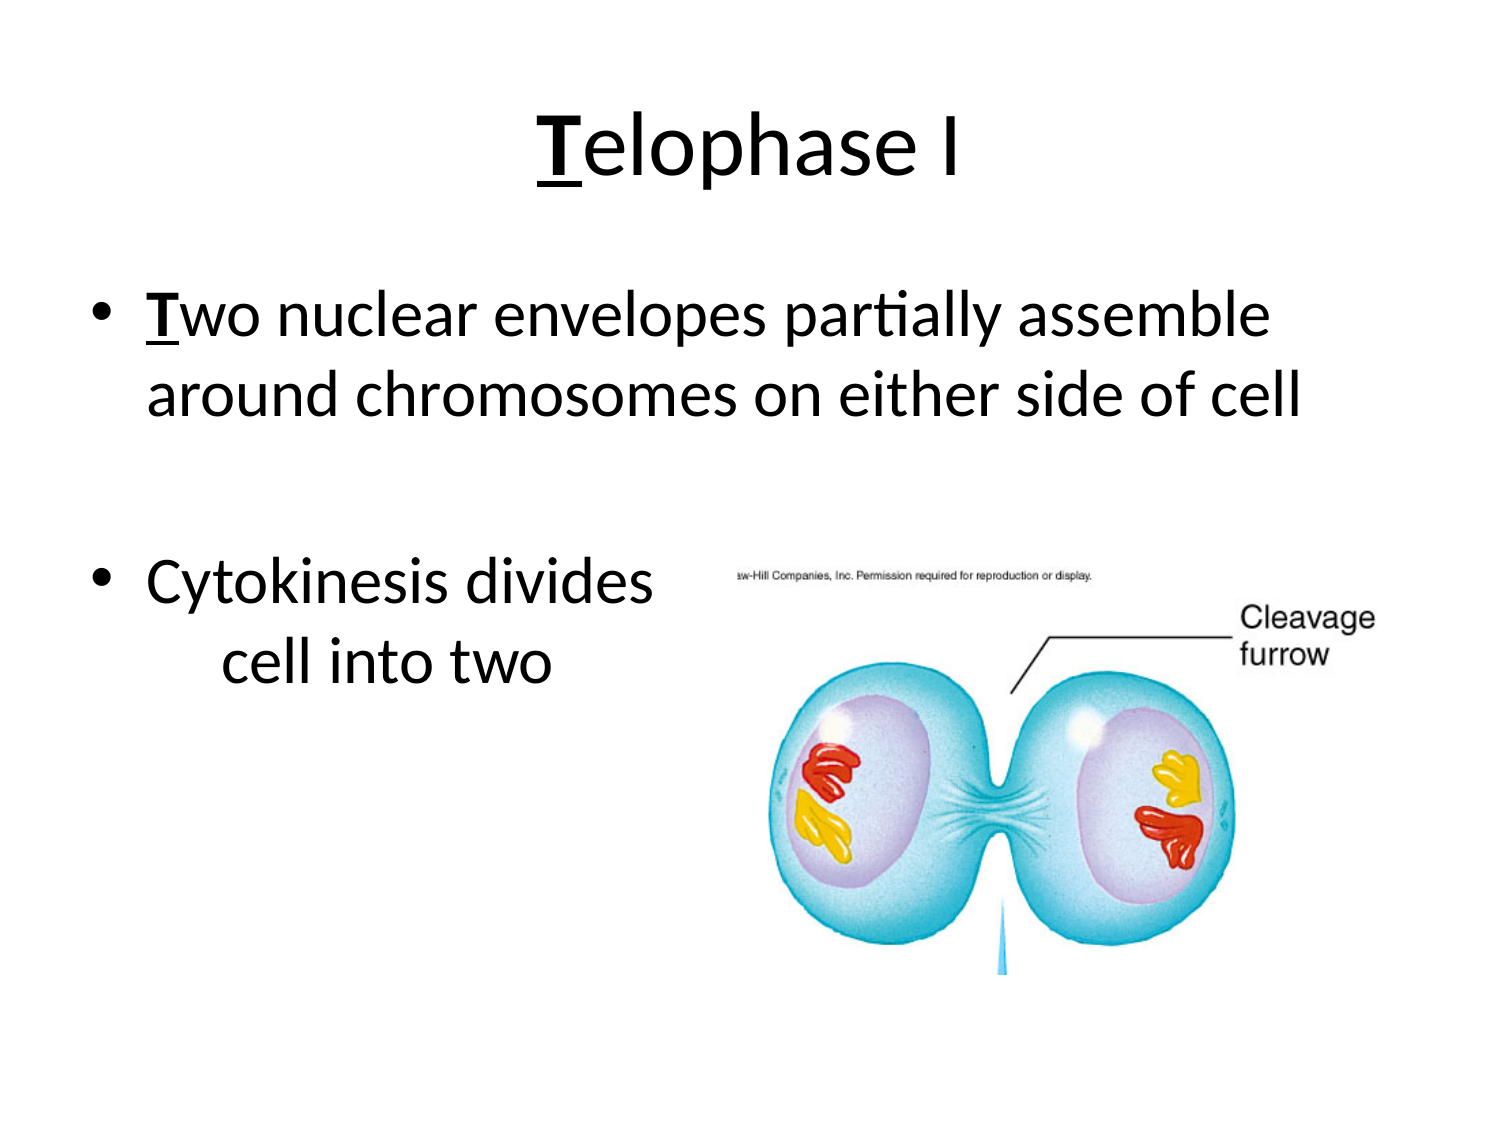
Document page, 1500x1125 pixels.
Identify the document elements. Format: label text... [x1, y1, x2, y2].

picture [737, 566, 1399, 976]
list Two nuclear envelopes partially assemble around chromosomes on either side of cell Cytokinesis divides cell into two [75, 262, 1425, 1005]
title Telophase I [75, 45, 1425, 233]
